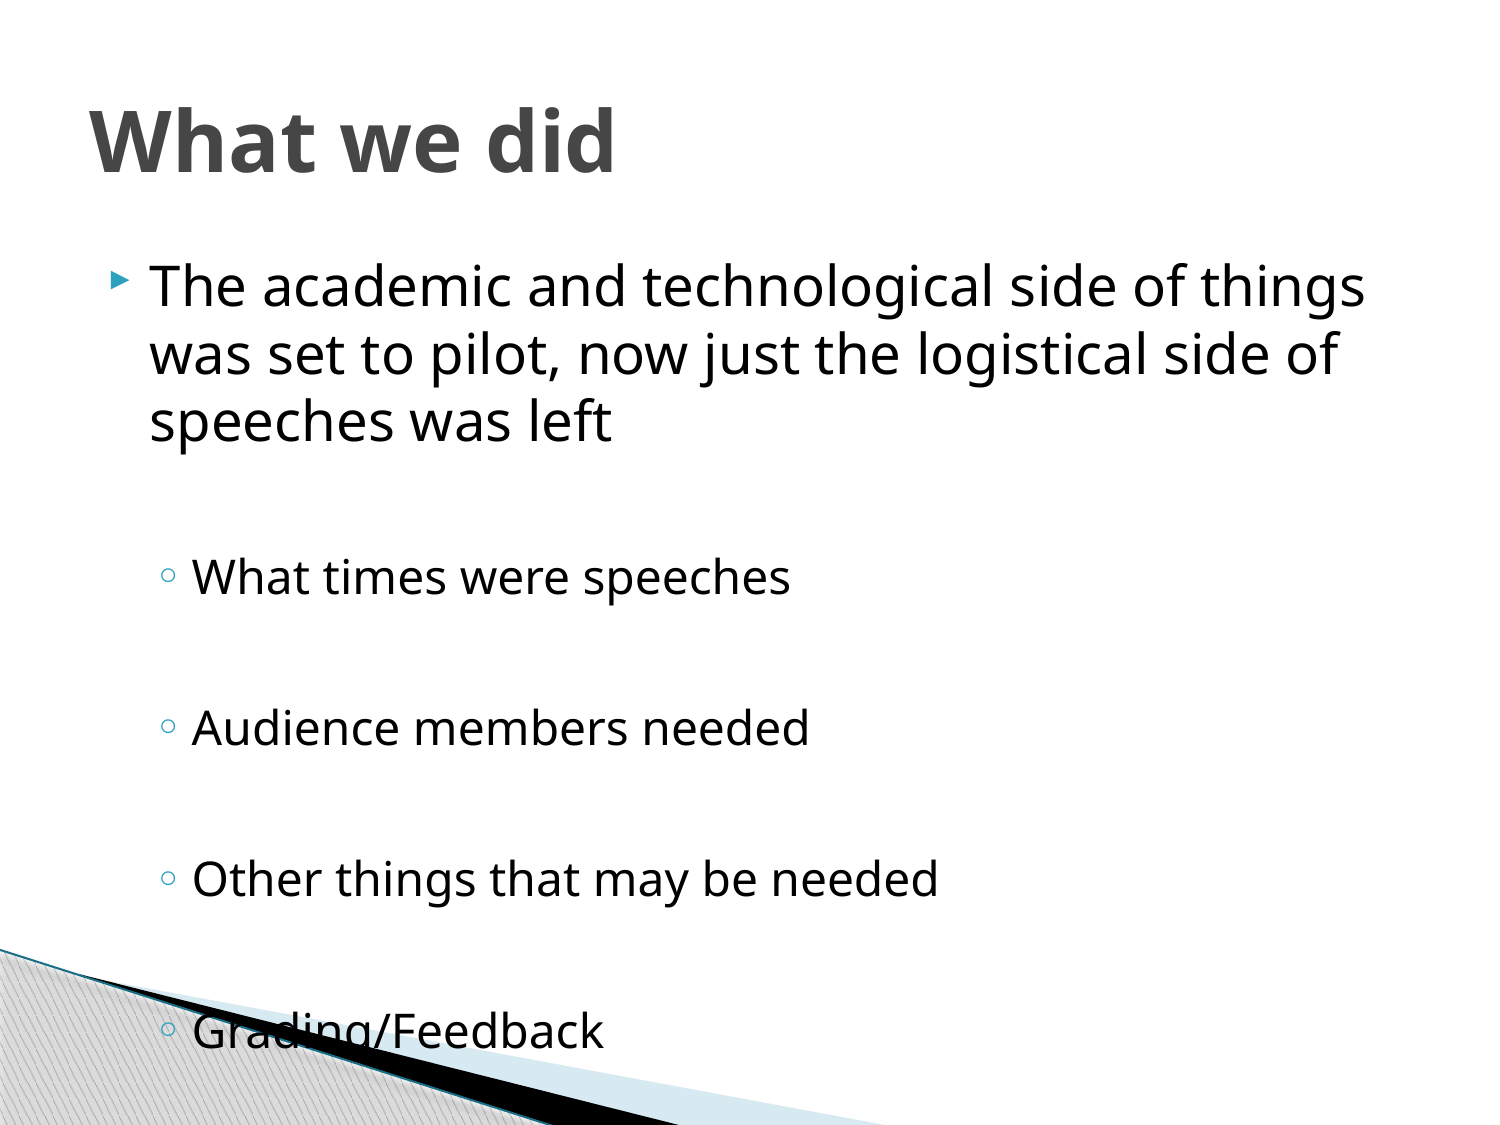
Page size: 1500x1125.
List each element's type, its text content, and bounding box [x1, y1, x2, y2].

list The academic and technological side of things was set to pilot, now just the logistical side of speeches was left What times were speeches Audience members needed Other things that may be needed Grading/Feedback [75, 243, 1425, 986]
title What we did [75, 45, 1425, 233]
